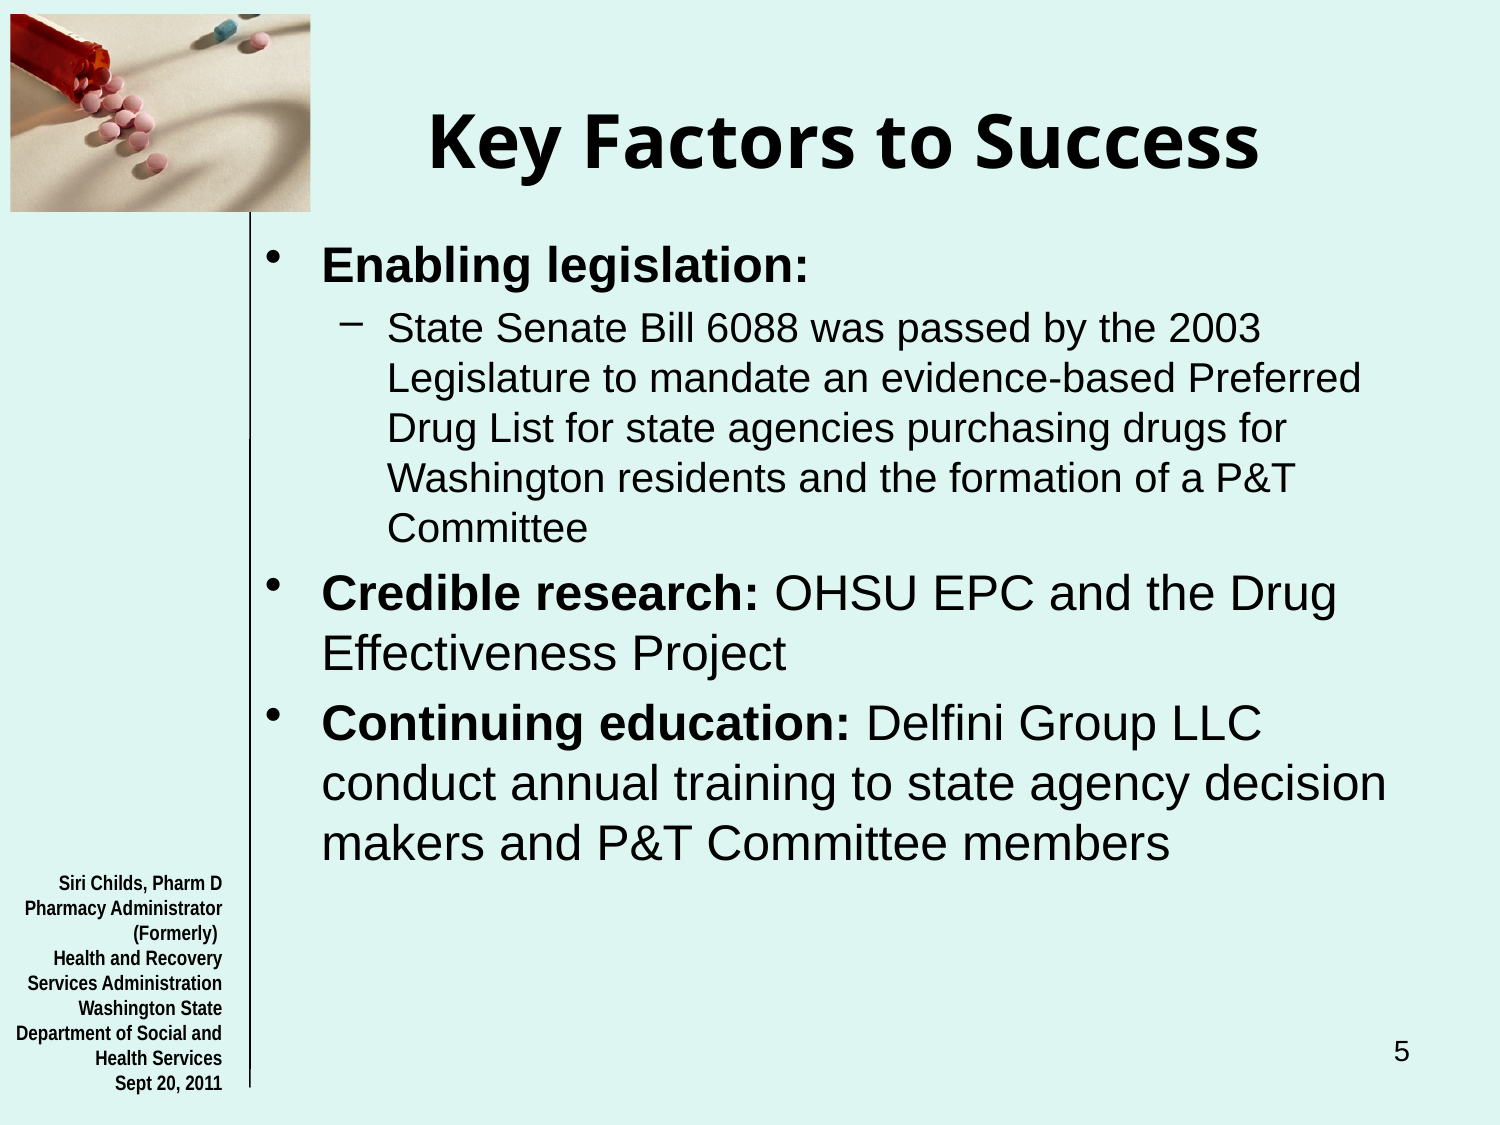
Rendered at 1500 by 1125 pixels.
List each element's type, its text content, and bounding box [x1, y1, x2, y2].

slide_number 5 [1349, 1024, 1426, 1103]
picture [10, 14, 311, 212]
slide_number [0, 837, 238, 1091]
list Enabling legislation: State Senate Bill 6088 was passed by the 2003 Legislature to mandate an evidence-based Preferred Drug List for state agencies purchasing drugs for Washington residents and the formation of a P&T Committee Credible research: OHSU EPC and the Drug Effectiveness Project Continuing education: Delfini Group LLC conduct annual training to state agency decision makers and P&T Committee members [249, 224, 1413, 968]
title Key Factors to Success [262, 44, 1426, 233]
